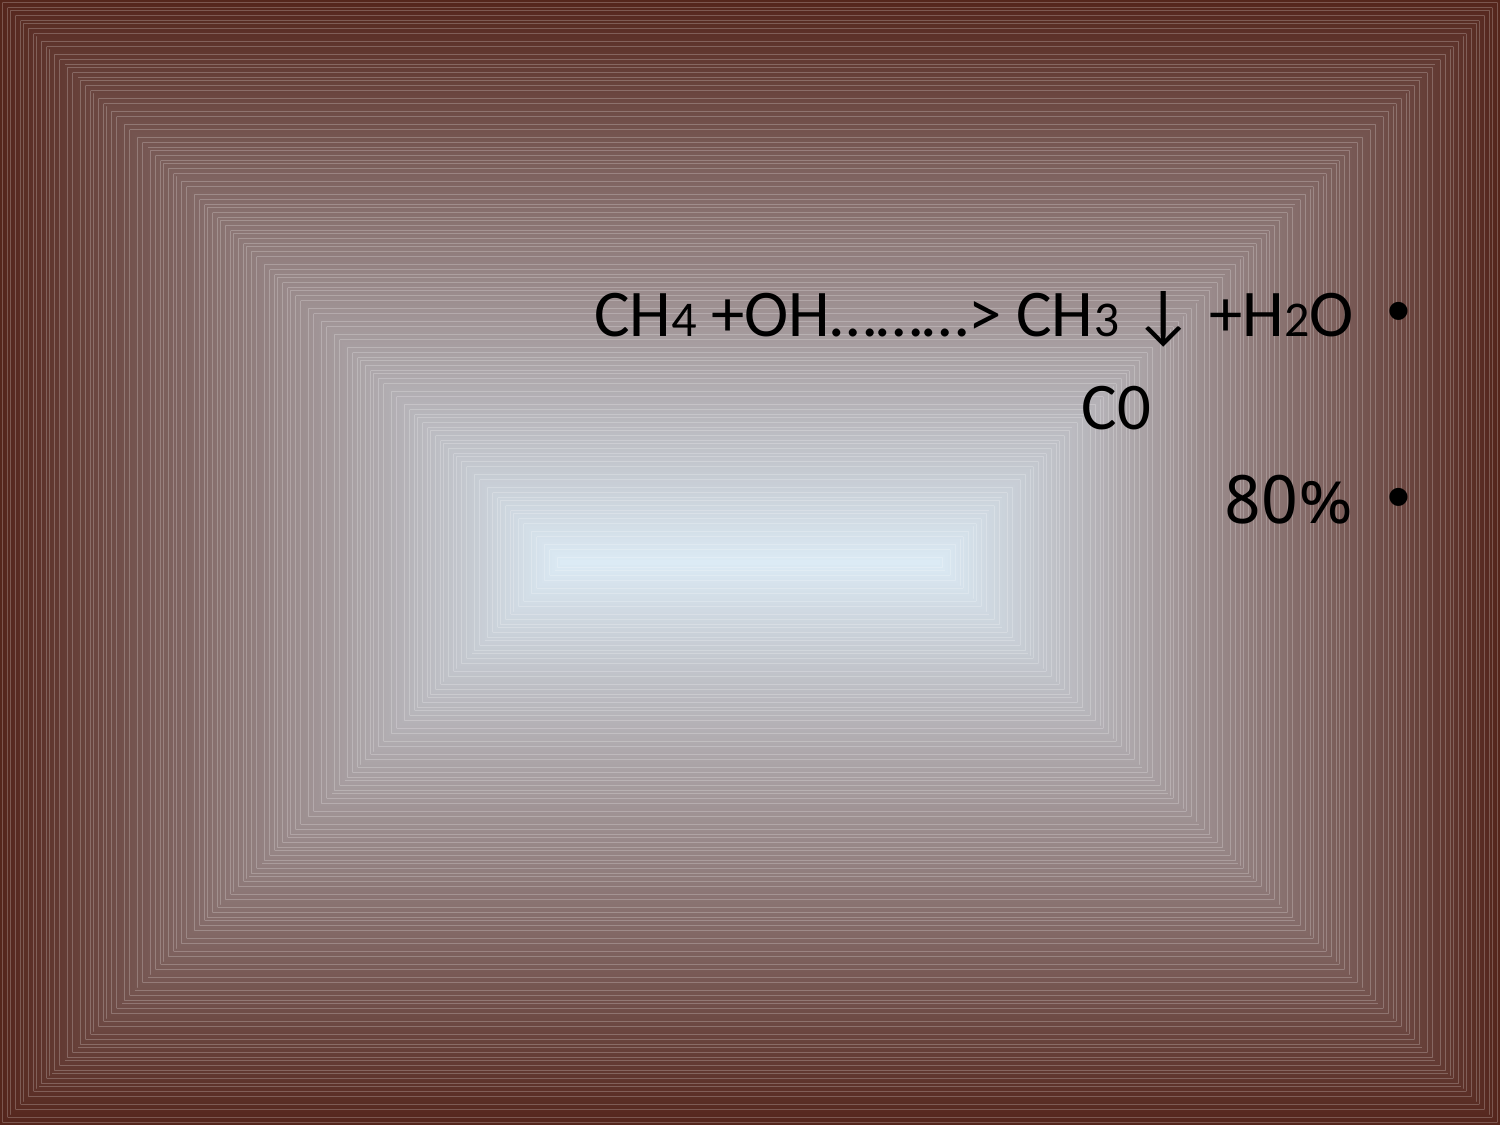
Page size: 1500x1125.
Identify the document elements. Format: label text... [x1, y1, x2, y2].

list CH4 +OH………> CH3 ↓ +H2O C0 80% [75, 262, 1425, 1005]
